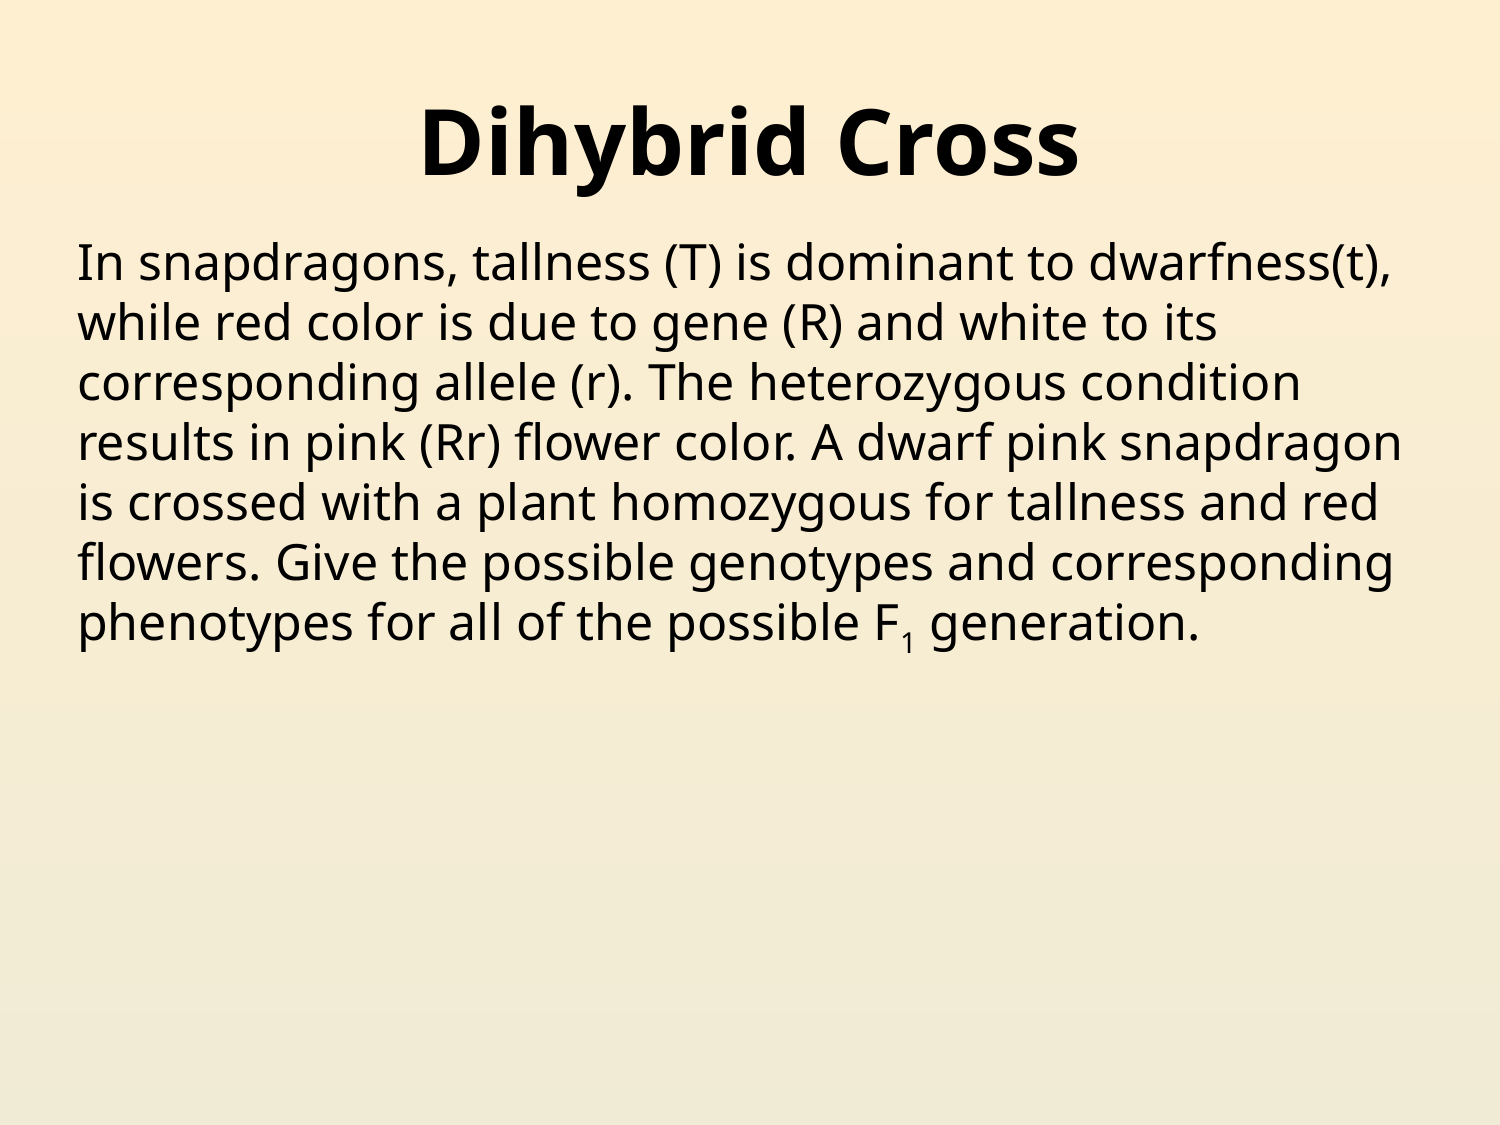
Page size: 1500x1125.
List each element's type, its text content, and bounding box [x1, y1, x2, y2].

title Dihybrid Cross [74, 44, 1426, 223]
text_box In snapdragons, tallness (T) is dominant to dwarfness(t), while red color is due to gene (R) and white to its corresponding allele (r). The heterozygous condition results in pink (Rr) flower color. A dwarf pink snapdragon is crossed with a plant homozygous for tallness and red flowers. Give the possible genotypes and corresponding phenotypes for all of the possible F1 generation. [62, 223, 1450, 667]
